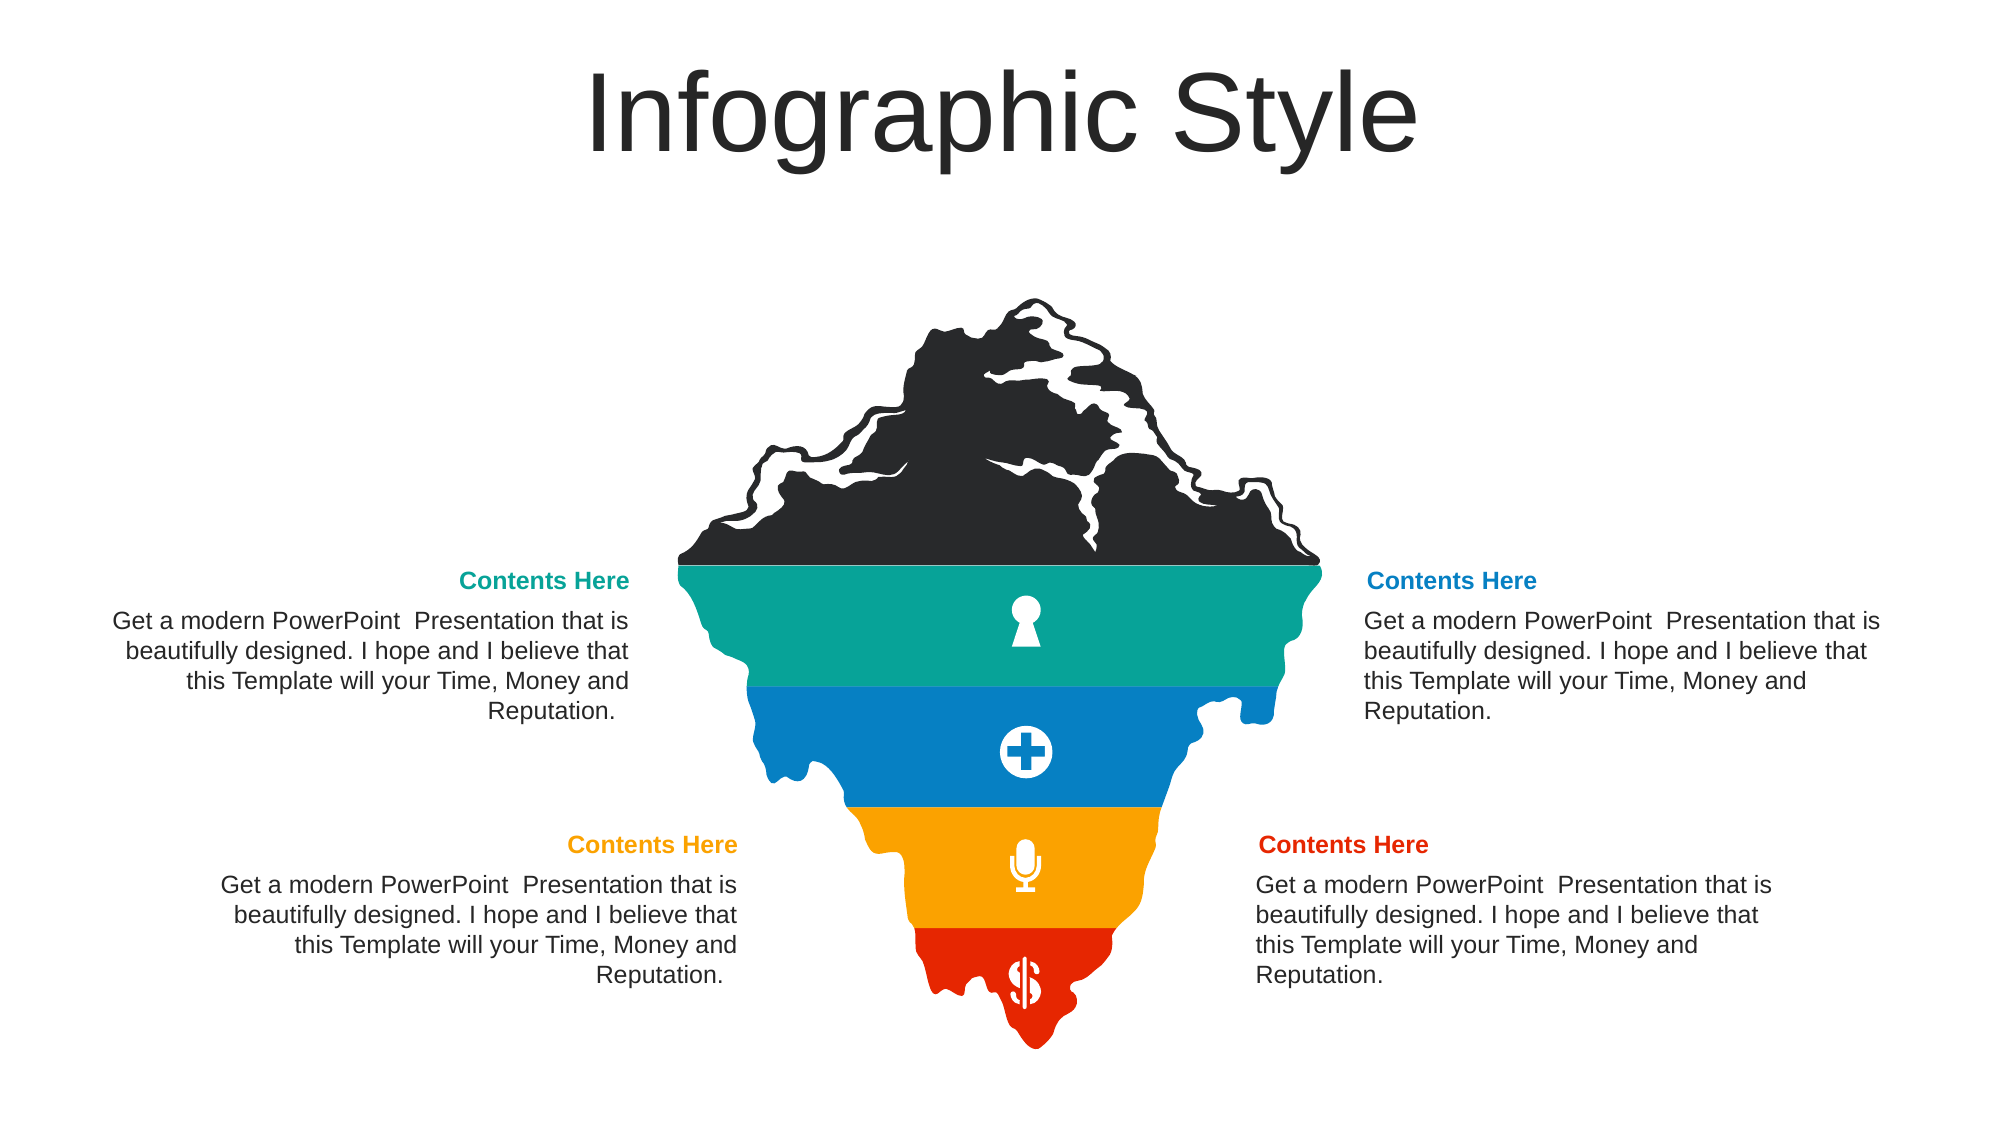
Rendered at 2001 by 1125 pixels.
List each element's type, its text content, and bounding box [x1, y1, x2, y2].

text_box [1243, 821, 1794, 998]
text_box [206, 821, 756, 998]
text_box [677, 298, 1320, 565]
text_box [1352, 556, 1902, 734]
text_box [98, 556, 648, 734]
list Infographic Style [53, 55, 1952, 175]
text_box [677, 565, 1323, 1049]
